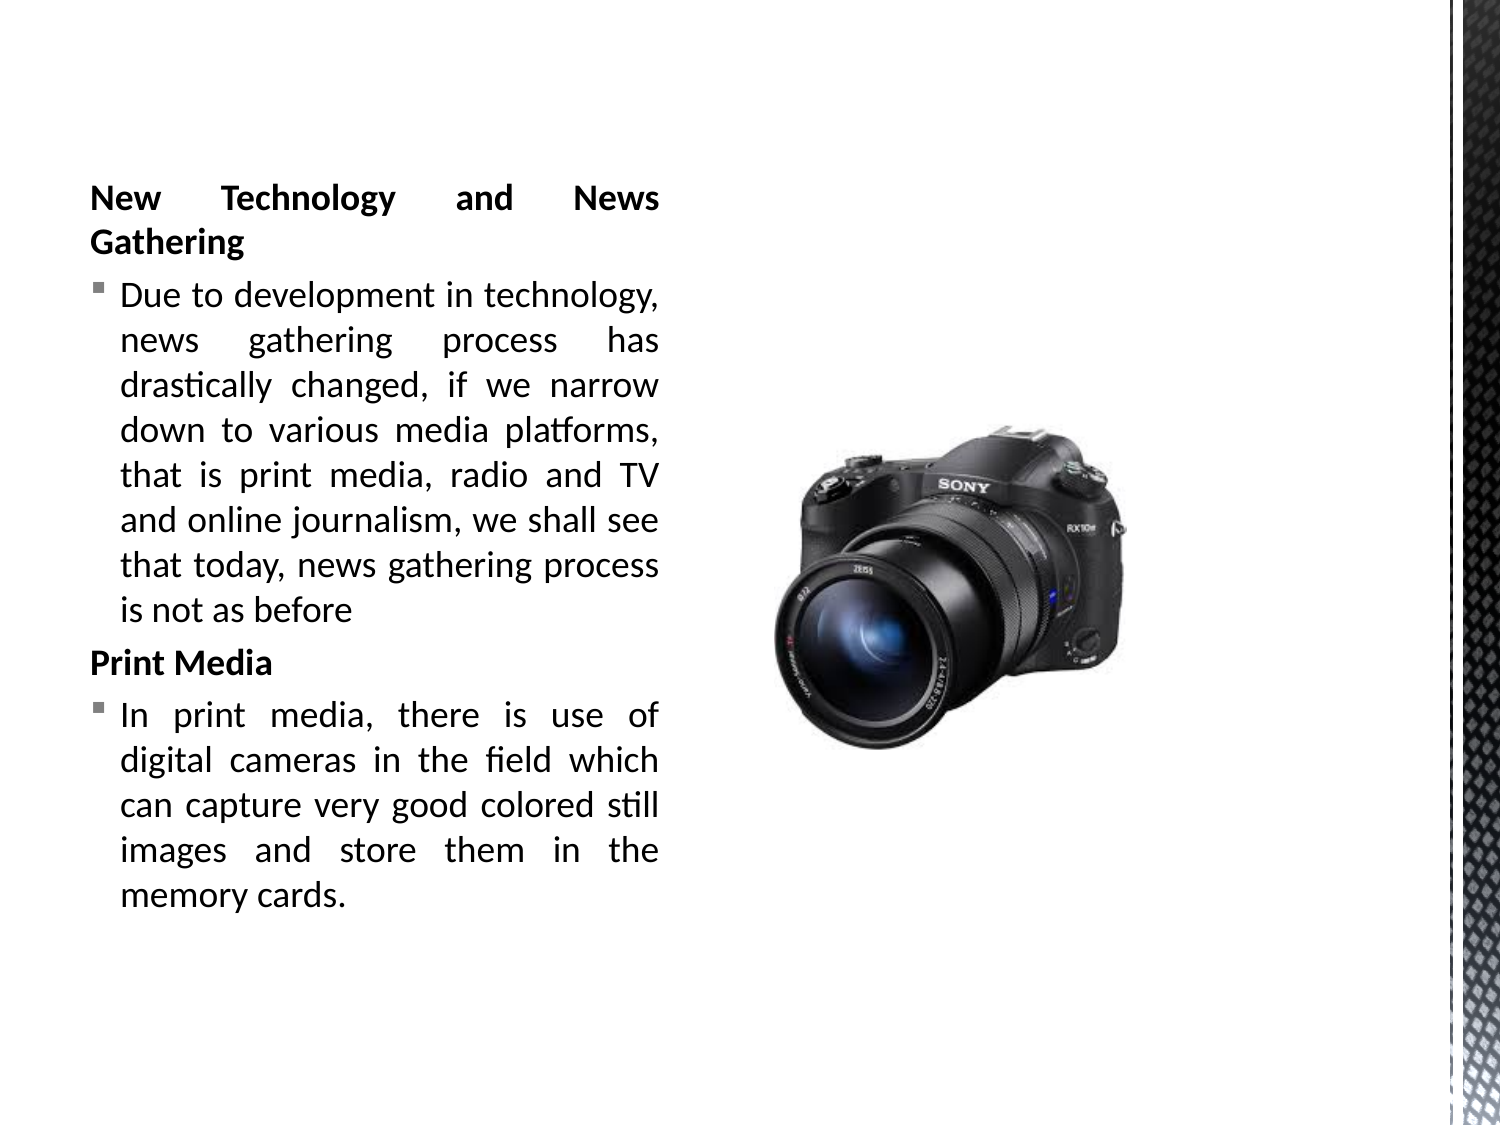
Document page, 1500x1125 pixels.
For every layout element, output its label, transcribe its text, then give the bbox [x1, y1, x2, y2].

list New Technology and News Gathering Due to development in technology, news gathering process has drastically changed, if we narrow down to various media platforms, that is print media, radio and TV and online journalism, we shall see that today, news gathering process is not as before Print Media In print media, there is use of digital cameras in the field which can capture very good colored still images and store them in the memory cards. [75, 75, 675, 1013]
picture [774, 412, 1127, 765]
picture [1447, 0, 1500, 1125]
